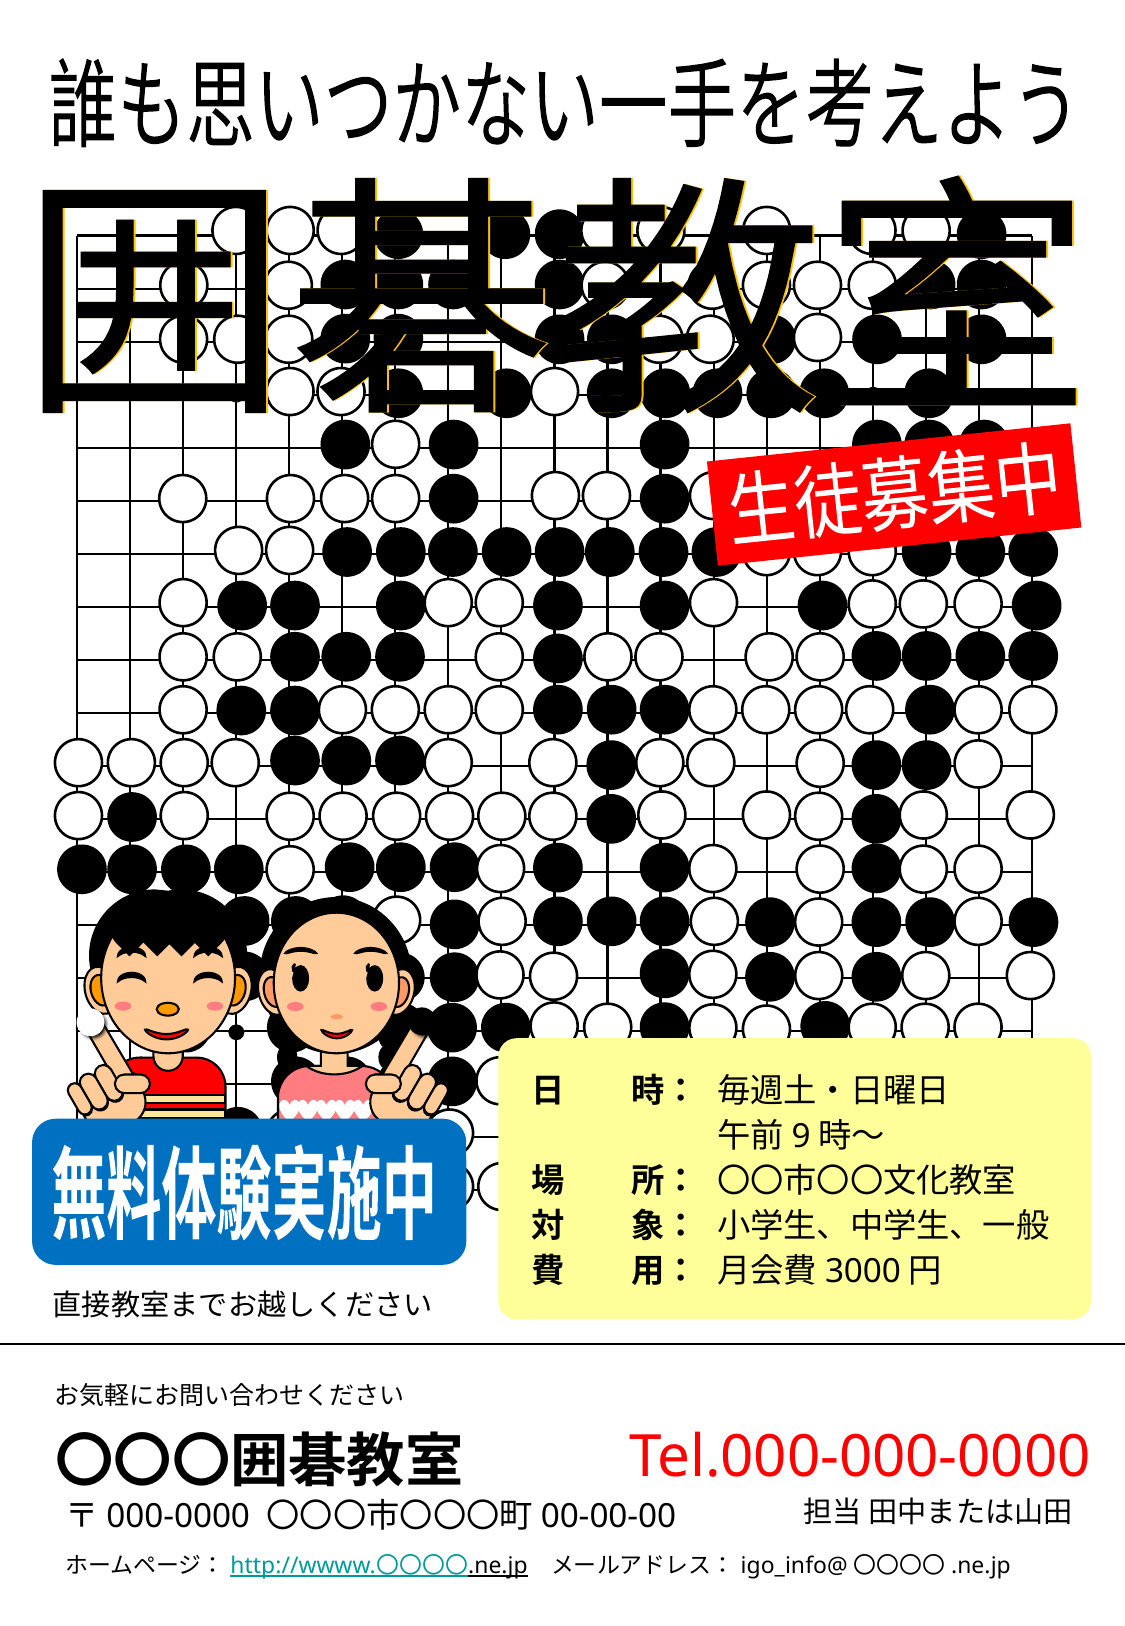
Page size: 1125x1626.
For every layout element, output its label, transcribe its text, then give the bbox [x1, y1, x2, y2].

text_box 毎週土・日曜日 午前9時～ 〇〇市〇〇文化教室 小学生、中学生、一般 月会費3000円 [702, 1209, 1065, 1297]
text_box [711, 441, 1078, 548]
text_box 〇〇〇囲碁教室 [40, 1415, 479, 1501]
text_box Tel.000-000-0000 [614, 1410, 1106, 1496]
text_box [498, 1038, 1092, 1320]
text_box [65, 890, 451, 1131]
text_box [32, 1119, 467, 1265]
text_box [54, 206, 1061, 1211]
text_box 日 時： 場 所： 対 象： 費 用： [517, 1218, 702, 1297]
text_box 担当 田中または山田 [1027, 1496, 1089, 1536]
text_box 〒000-0000 〇〇〇市〇〇〇町00-00-00 ホームページ：http://wwww.〇〇〇〇.ne.jp メールアドレス：igo_info@〇〇〇〇.ne.jp [50, 1466, 1027, 1592]
text_box お気軽にお問い合わせください [40, 1372, 421, 1418]
text_box 直接教室までお越しください [37, 1268, 448, 1329]
